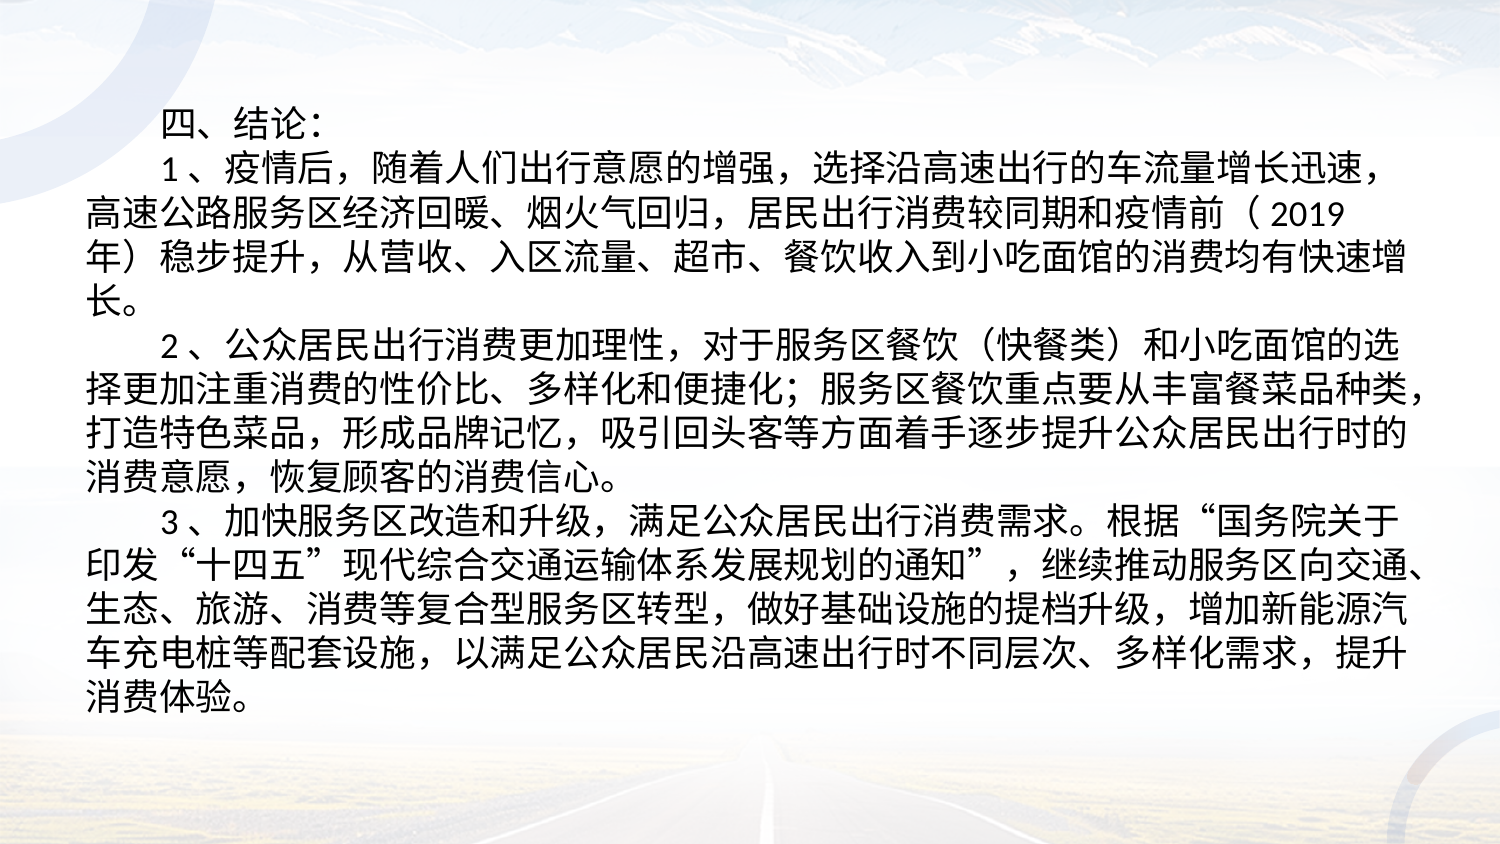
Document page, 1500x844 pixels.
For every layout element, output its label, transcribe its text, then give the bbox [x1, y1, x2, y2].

title 四、结论： 1、疫情后，随着人们出行意愿的增强，选择沿高速出行的车流量增长迅速，高速公路服务区经济回暖、烟火气回归，居民出行消费较同期和疫情前（2019年）稳步提升，从营收、入区流量、超市、餐饮收入到小吃面馆的消费均有快速增长。 2、公众居民出行消费更加理性，对于服务区餐饮（快餐类）和小吃面馆的选择更加注重消费的性价比、多样化和便捷化；服务区餐饮重点要从丰富餐菜品种类，打造特色菜品，形成品牌记忆，吸引回头客等方面着手逐步提升公众居民出行时的消费意愿，恢复顾客的消费信心。 3、加快服务区改造和升级，满足公众居民出行消费需求。根据“国务院关于印发“十四五”现代综合交通运输体系发展规划的通知”，继续推动服务区向交通、生态、旅游、消费等复合型服务区转型，做好基础设施的提档升级，增加新能源汽车充电桩等配套设施，以满足公众居民沿高速出行时不同层次、多样化需求，提升消费体验。 [85, 97, 1415, 718]
picture [0, 0, 1500, 844]
